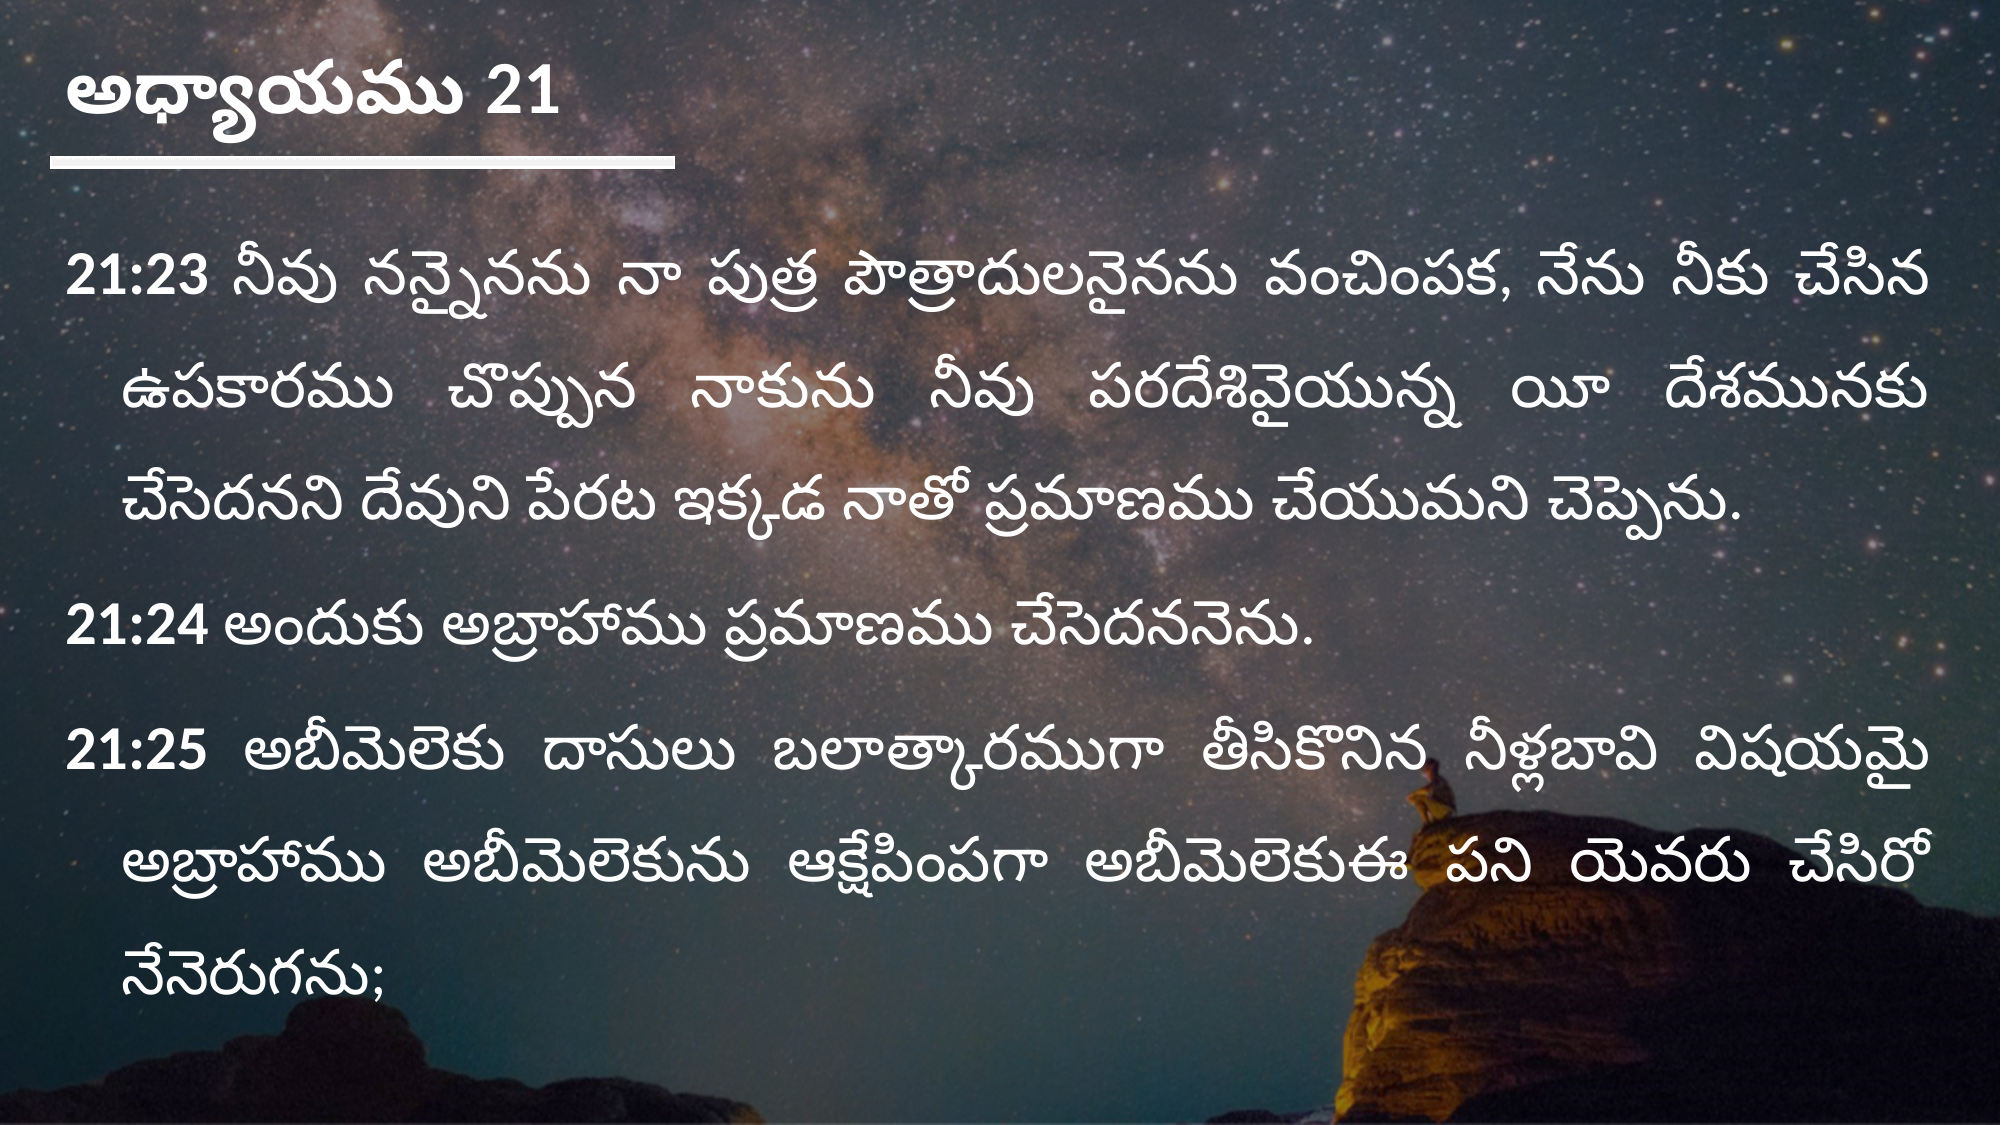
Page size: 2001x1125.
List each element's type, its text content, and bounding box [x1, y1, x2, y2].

picture [0, 0, 2000, 1125]
title అధ్యాయము 21 [50, 0, 1925, 167]
list 21:23 నీవు నన్నైనను నా పుత్ర పౌత్రాదులనైనను వంచింపక, నేను నీకు చేసిన ఉపకారము చొప్పున నాకును నీవు పరదేశివైయున్న యీ దేశమునకు చేసెదనని దేవుని పేరట ఇక్కడ నాతో ప్రమాణము చేయుమని చెప్పెను. 21:24 అందుకు అబ్రాహాము ప్రమాణము చేసెదననెను. 21:25 అబీమెలెకు దాసులు బలాత్కారముగా తీసికొనిన నీళ్లబావి విషయమై అబ్రాహాము అబీమెలెకును ఆక్షేపింపగా అబీమెలెకుఈ పని యెవరు చేసిరో నేనెరుగను; [50, 187, 1946, 1063]
